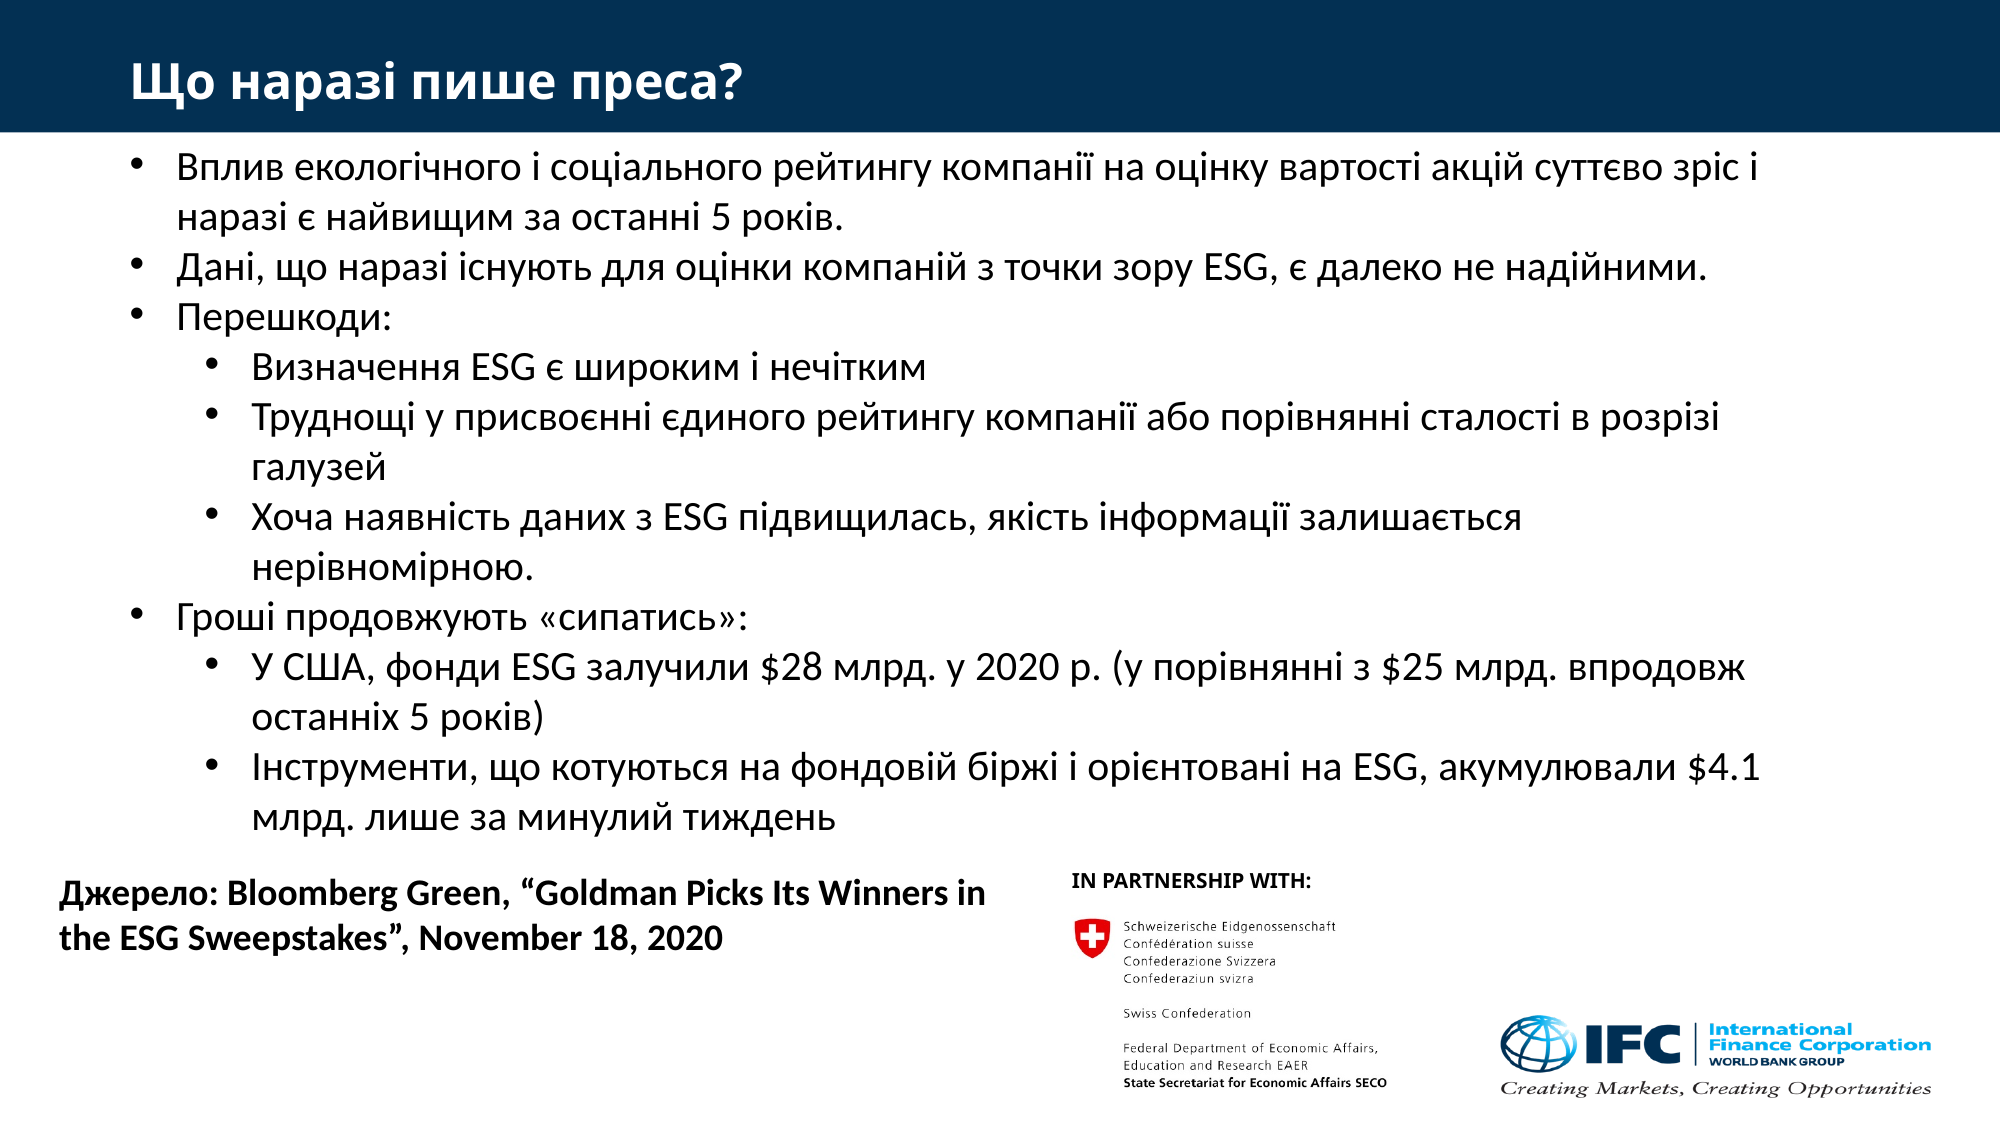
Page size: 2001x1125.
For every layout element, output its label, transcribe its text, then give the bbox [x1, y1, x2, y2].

text_box Джерело: Bloomberg Green, “Goldman Picks Its Winners in the ESG Sweepstakes”, November 18, 2020 [44, 860, 1045, 966]
text_box Вплив екологічного і соціального рейтингу компанії на оцінку вартості акцій суттєво зріс і наразі є найвищим за останні 5 років. Дані, що наразі існують для оцінки компаній з точки зору ESG, є далеко не надійними. Перешкоди: Визначення ESG є широким і нечітким Труднощі у присвоєнні єдиного рейтингу компанії або порівнянні сталості в розрізі галузей Хоча наявність даних з ESG підвищилась, якість інформації залишається нерівномірною. Гроші продовжують «сипатись»: У США, фонди ESG залучили $28 млрд. у 2020 р. (у порівнянні з $25 млрд. впродовж останніх 5 років) Інструменти, що котуються на фондовій біржі і орієнтовані на ESG, акумулювали $4.1 млрд. лише за минулий тиждень [114, 131, 1801, 907]
picture [1500, 1015, 1931, 1098]
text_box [1057, 860, 1555, 1090]
title Що наразі пише преса? [114, 49, 1890, 119]
